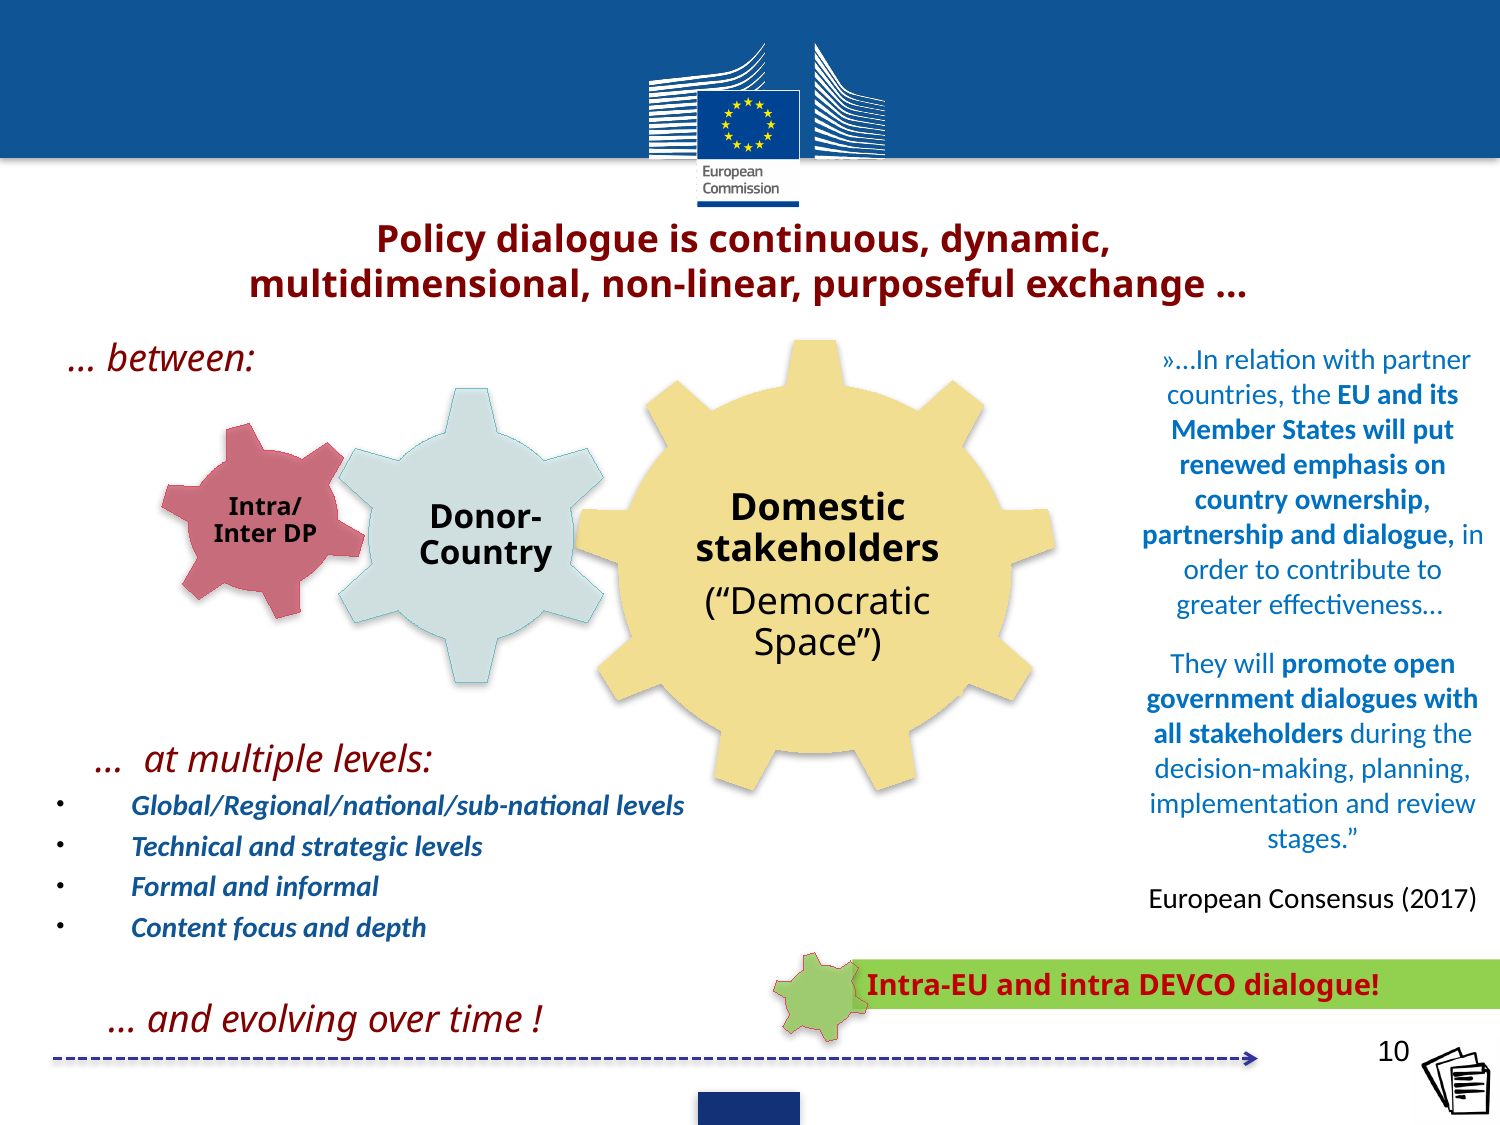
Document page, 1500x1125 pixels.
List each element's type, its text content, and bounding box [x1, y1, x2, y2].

text_box Intra-EU and intra DEVCO dialogue! [852, 959, 1500, 1009]
text_box … and evolving over time ! [53, 987, 598, 1048]
picture [649, 42, 885, 208]
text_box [157, 337, 1058, 799]
text_box [773, 952, 868, 1042]
picture [1412, 1037, 1500, 1125]
text_box … between: [53, 326, 372, 402]
text_box Policy dialogue is continuous, dynamic, multidimensional, non-linear, purposeful exchange … [0, 208, 1499, 313]
text_box »…In relation with partner countries, the EU and its Member States will put renewed emphasis on country ownership, partnership and dialogue, in order to contribute to greater effectiveness… They will promote open government dialogues with all stakeholders during the decision-making, planning, implementation and review stages.” European Consensus (2017) [1126, 332, 1500, 922]
slide_number 10 [1074, 1024, 1426, 1103]
text_box … at multiple levels: Global/Regional/national/sub-national levels Technical and strategic levels Formal and informal Content focus and depth [41, 727, 729, 964]
